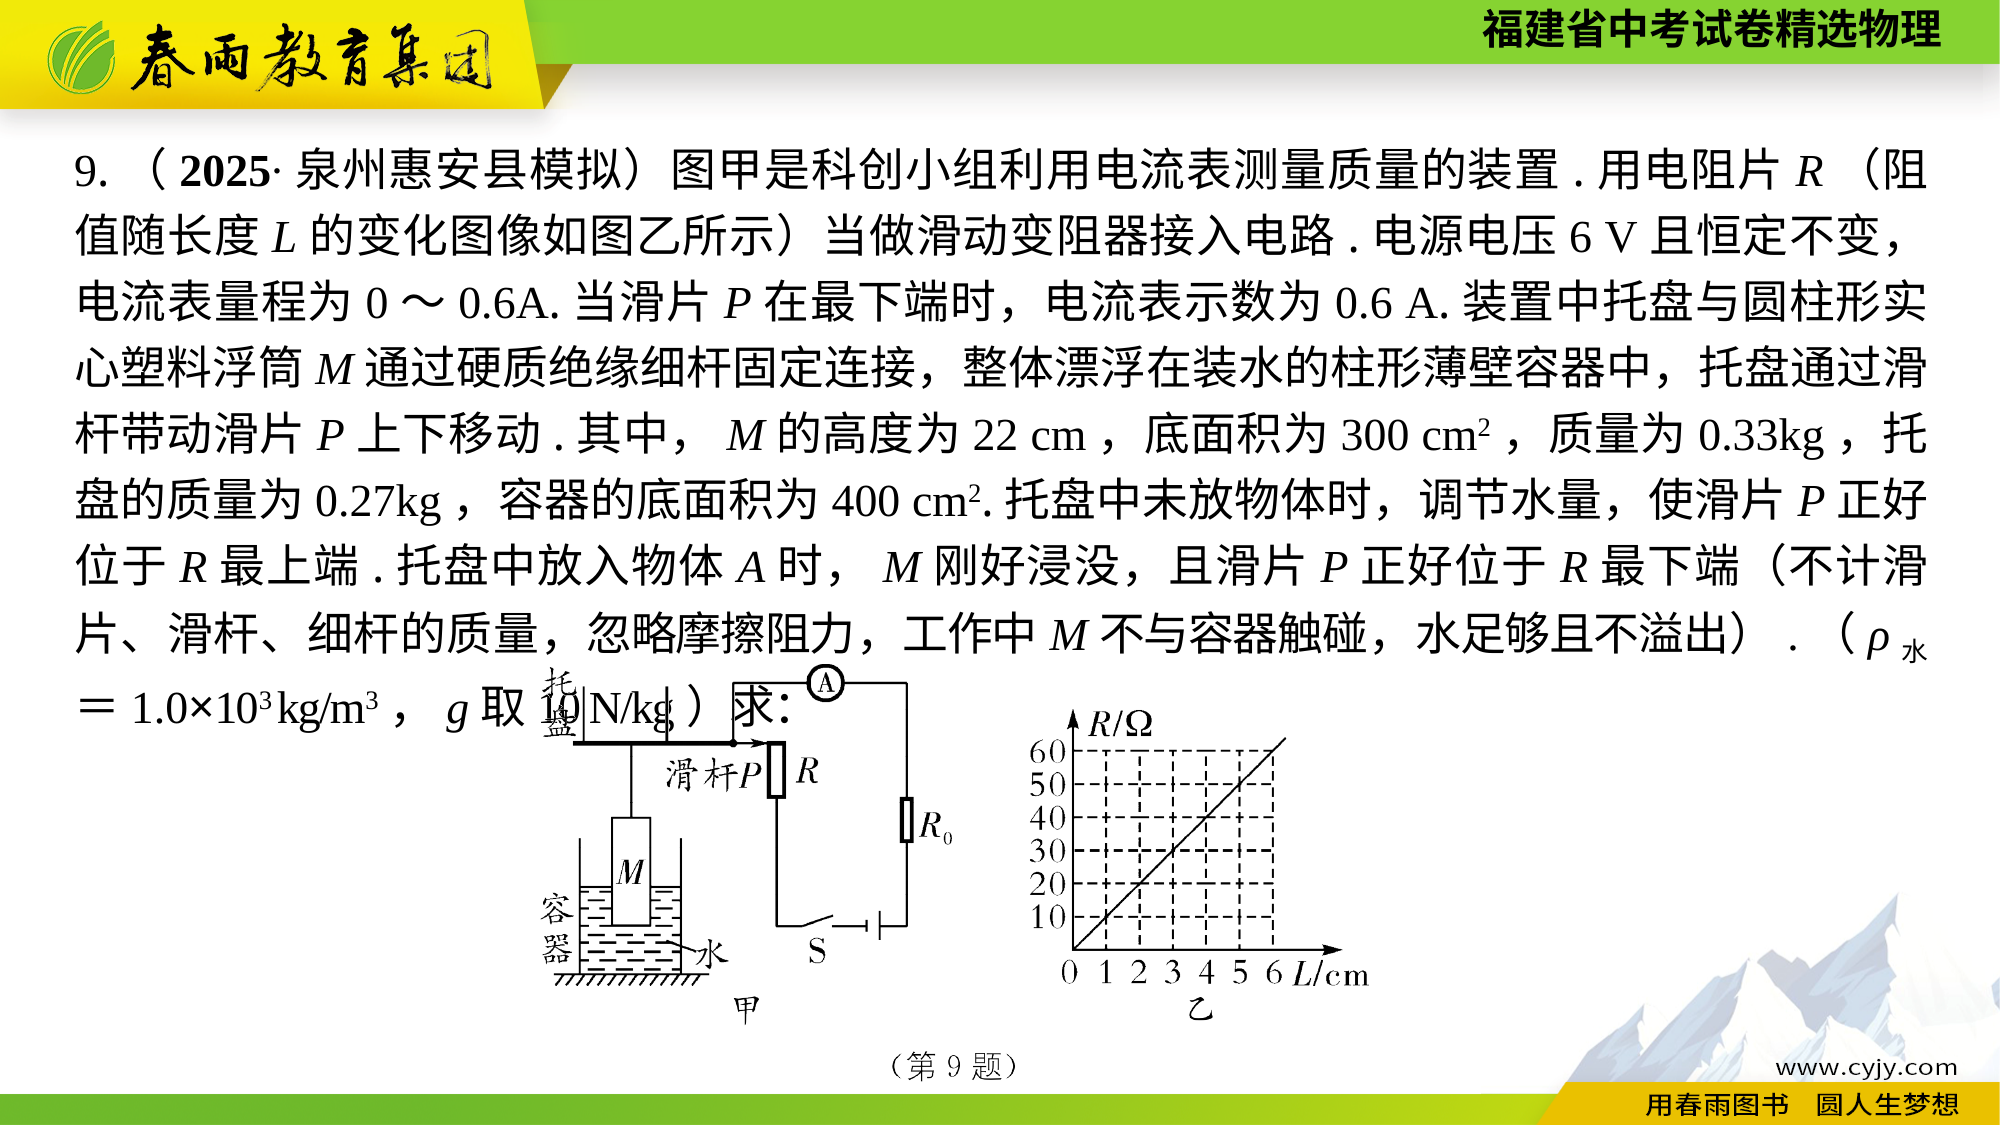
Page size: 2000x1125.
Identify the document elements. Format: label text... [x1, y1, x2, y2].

list 9.（2025∙泉州惠安县模拟）图甲是科创小组利用电流表测量质量的装置.用电阻片R（阻值随长度L的变化图像如图乙所示）当做滑动变阻器接入电路.电源电压6 V且恒定不变，电流表量程为0～0.6A.当滑片P在最下端时，电流表示数为0.6 A.装置中托盘与圆柱形实心塑料浮筒M通过硬质绝缘细杆固定连接，整体漂浮在装水的柱形薄壁容器中，托盘通过滑杆带动滑片P上下移动.其中，M的高度为22 cm，底面积为300 cm2，质量为0.33kg，托盘的质量为0.27kg，容器的底面积为400 cm2.托盘中未放物体时，调节水量，使滑片P正好位于R最上端.托盘中放入物体A时，M刚好浸没，且滑片P正好位于R最下端（不计滑片、滑杆、细杆的质量，忽略摩擦阻力，工作中M不与容器触碰，水足够且不溢出）.（ρ水＝1.0×103 kg/m3，g取10 N/kg）求： [59, 122, 1944, 665]
picture [0, 0, 2000, 1125]
